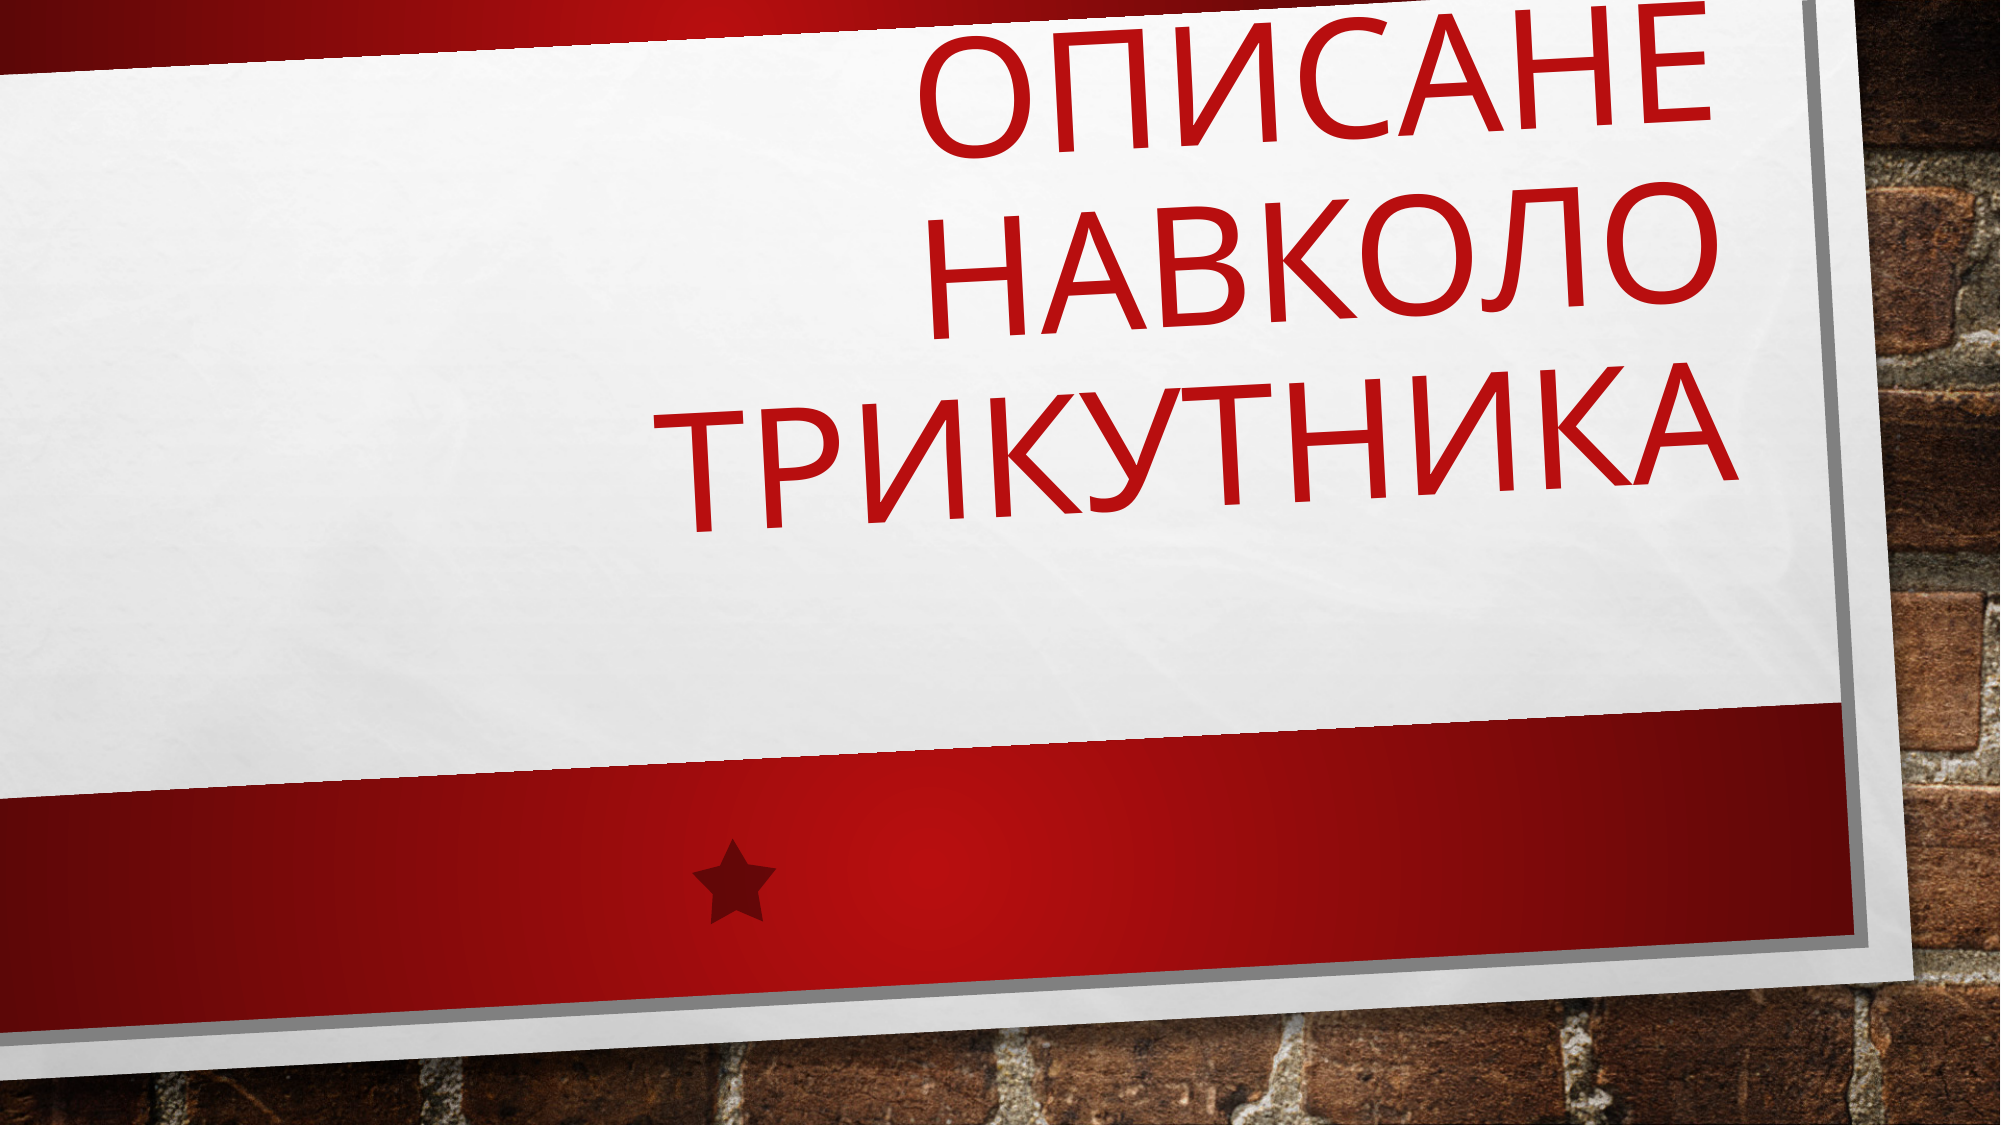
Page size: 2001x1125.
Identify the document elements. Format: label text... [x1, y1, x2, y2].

title Тема: Коло описане навколо трикутника [44, 67, 1758, 609]
picture [0, 0, 2000, 1125]
